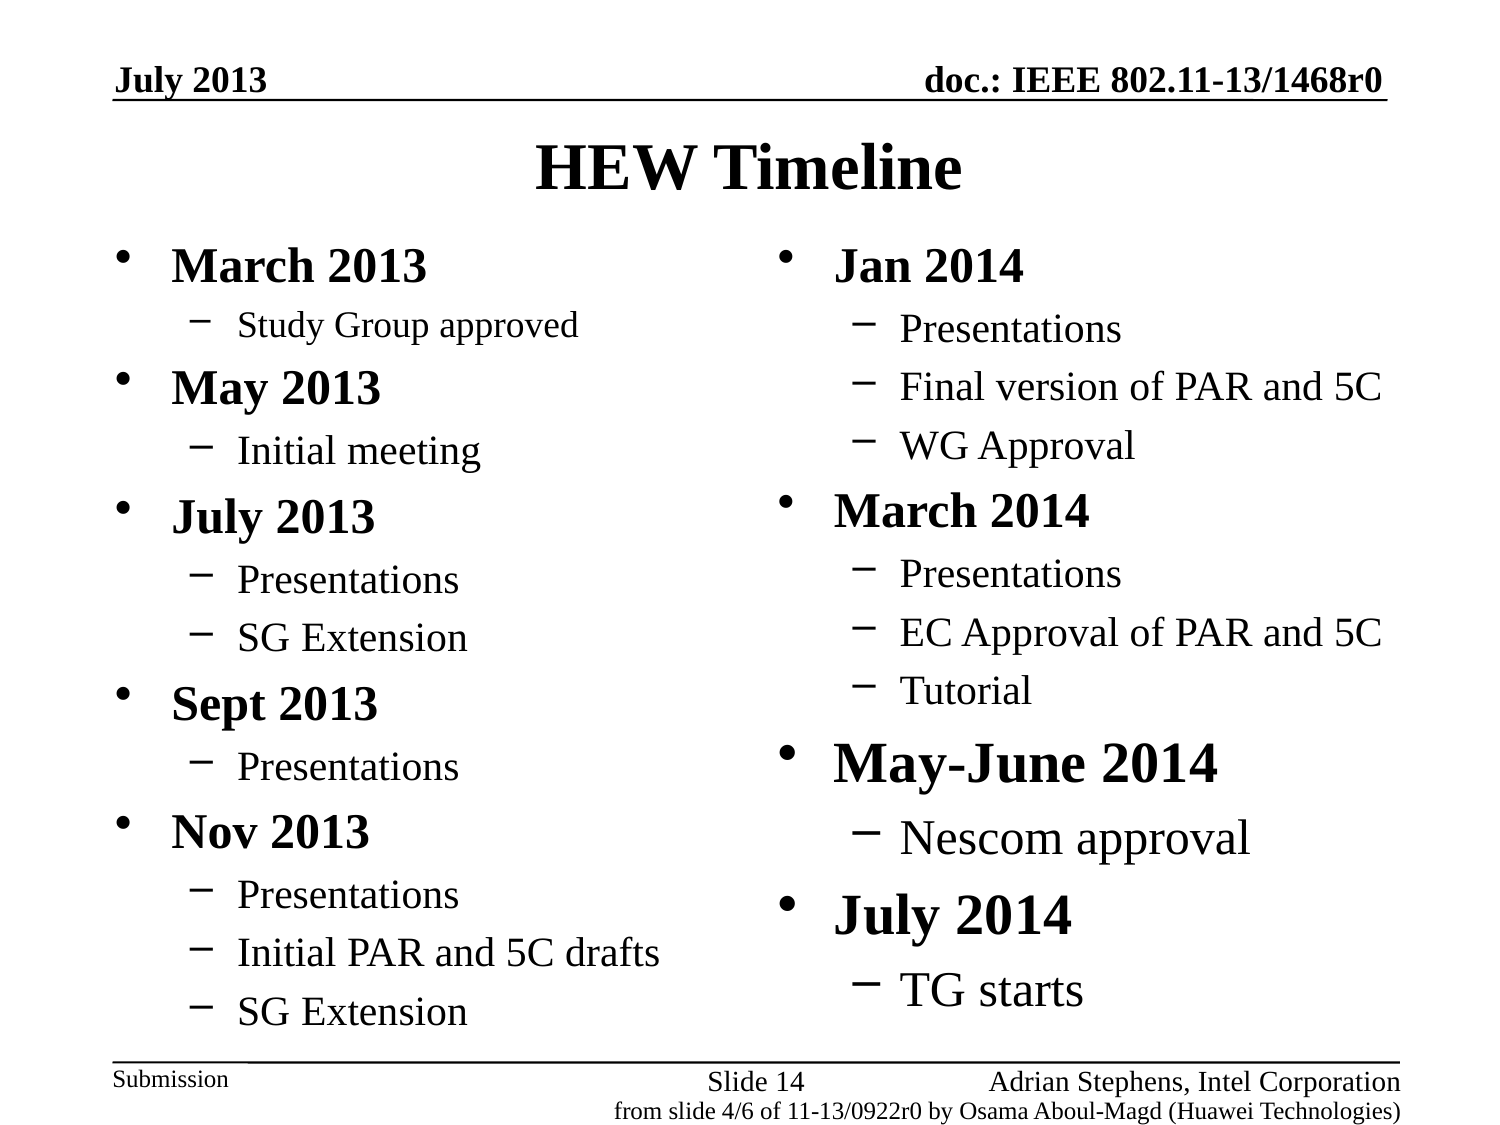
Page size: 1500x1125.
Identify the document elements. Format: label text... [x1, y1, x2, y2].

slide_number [114, 54, 374, 101]
title HEW Timeline [112, 112, 1388, 213]
list Jan 2014 Presentations Final version of PAR and 5C WG Approval March 2014 Presentations EC Approval of PAR and 5C Tutorial May-June 2014 Nescom approval July 2014 TG starts [762, 224, 1438, 1000]
slide_number Slide 14 [707, 1061, 806, 1087]
footer Adrian Stephens, Intel Corporation [987, 1061, 1402, 1087]
list March 2013 Study Group approved May 2013 Initial meeting July 2013 Presentations SG Extension Sept 2013 Presentations Nov 2013 Presentations Initial PAR and 5C drafts SG Extension [99, 224, 738, 1038]
text_box from slide 4/6 of 11-13/0922r0 by Osama Aboul-Magd (Huawei Technologies) [343, 1087, 1417, 1125]
